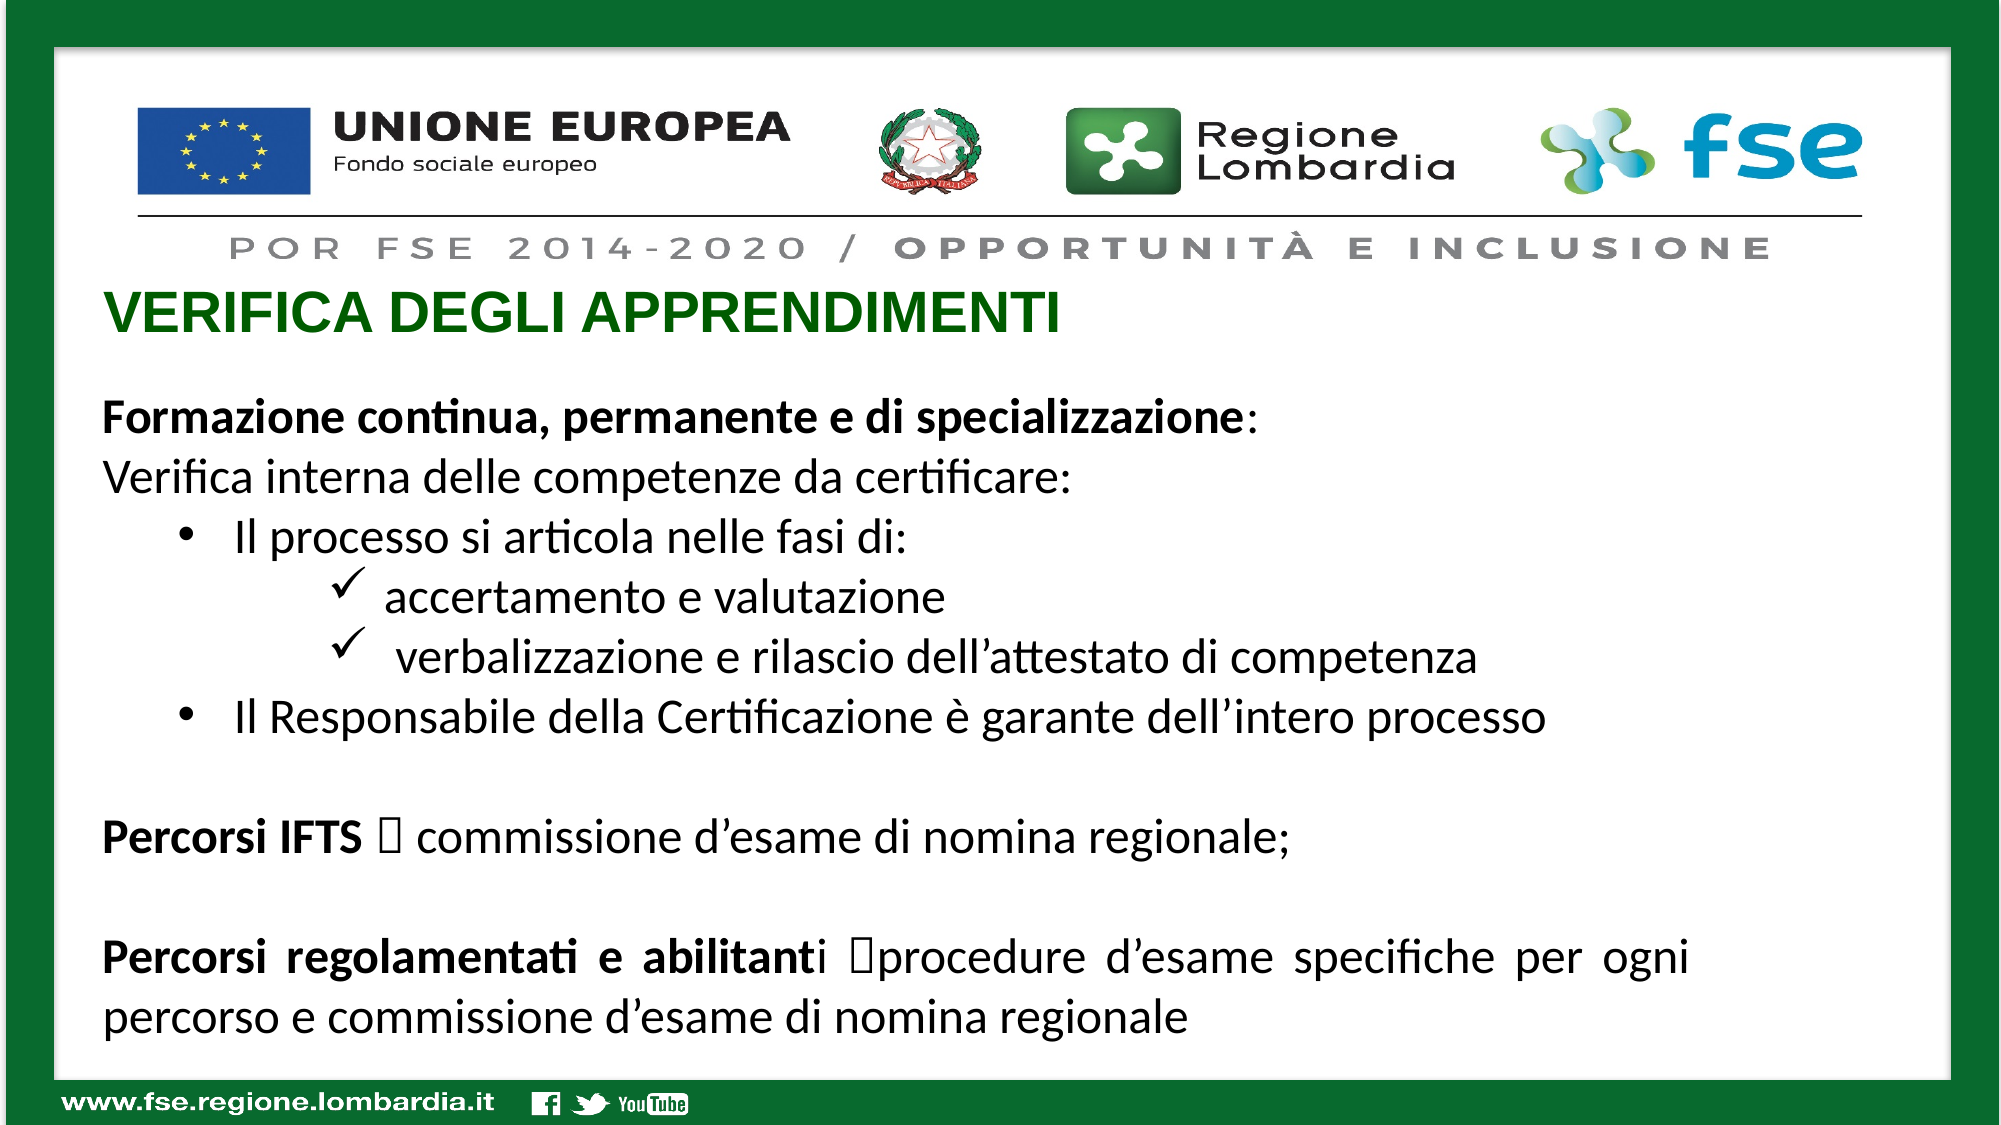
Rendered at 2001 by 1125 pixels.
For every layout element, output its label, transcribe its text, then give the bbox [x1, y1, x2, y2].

text_box Formazione continua, permanente e di specializzazione: Verifica interna delle competenze da certificare: Il processo si articola nelle fasi di: accertamento e valutazione verbalizzazione e rilascio dell’attestato di competenza Il Responsabile della Certificazione è garante dell’intero processo Percorsi IFTS  commissione d’esame di nomina regionale; Percorsi regolamentati e abilitanti procedure d’esame specifiche per ogni percorso e commissione d’esame di nomina regionale [87, 376, 1706, 1051]
picture [60, 1091, 689, 1116]
title VERIFICA DEGLI APPRENDIMENTI [88, 241, 1706, 376]
picture [132, 103, 1867, 267]
